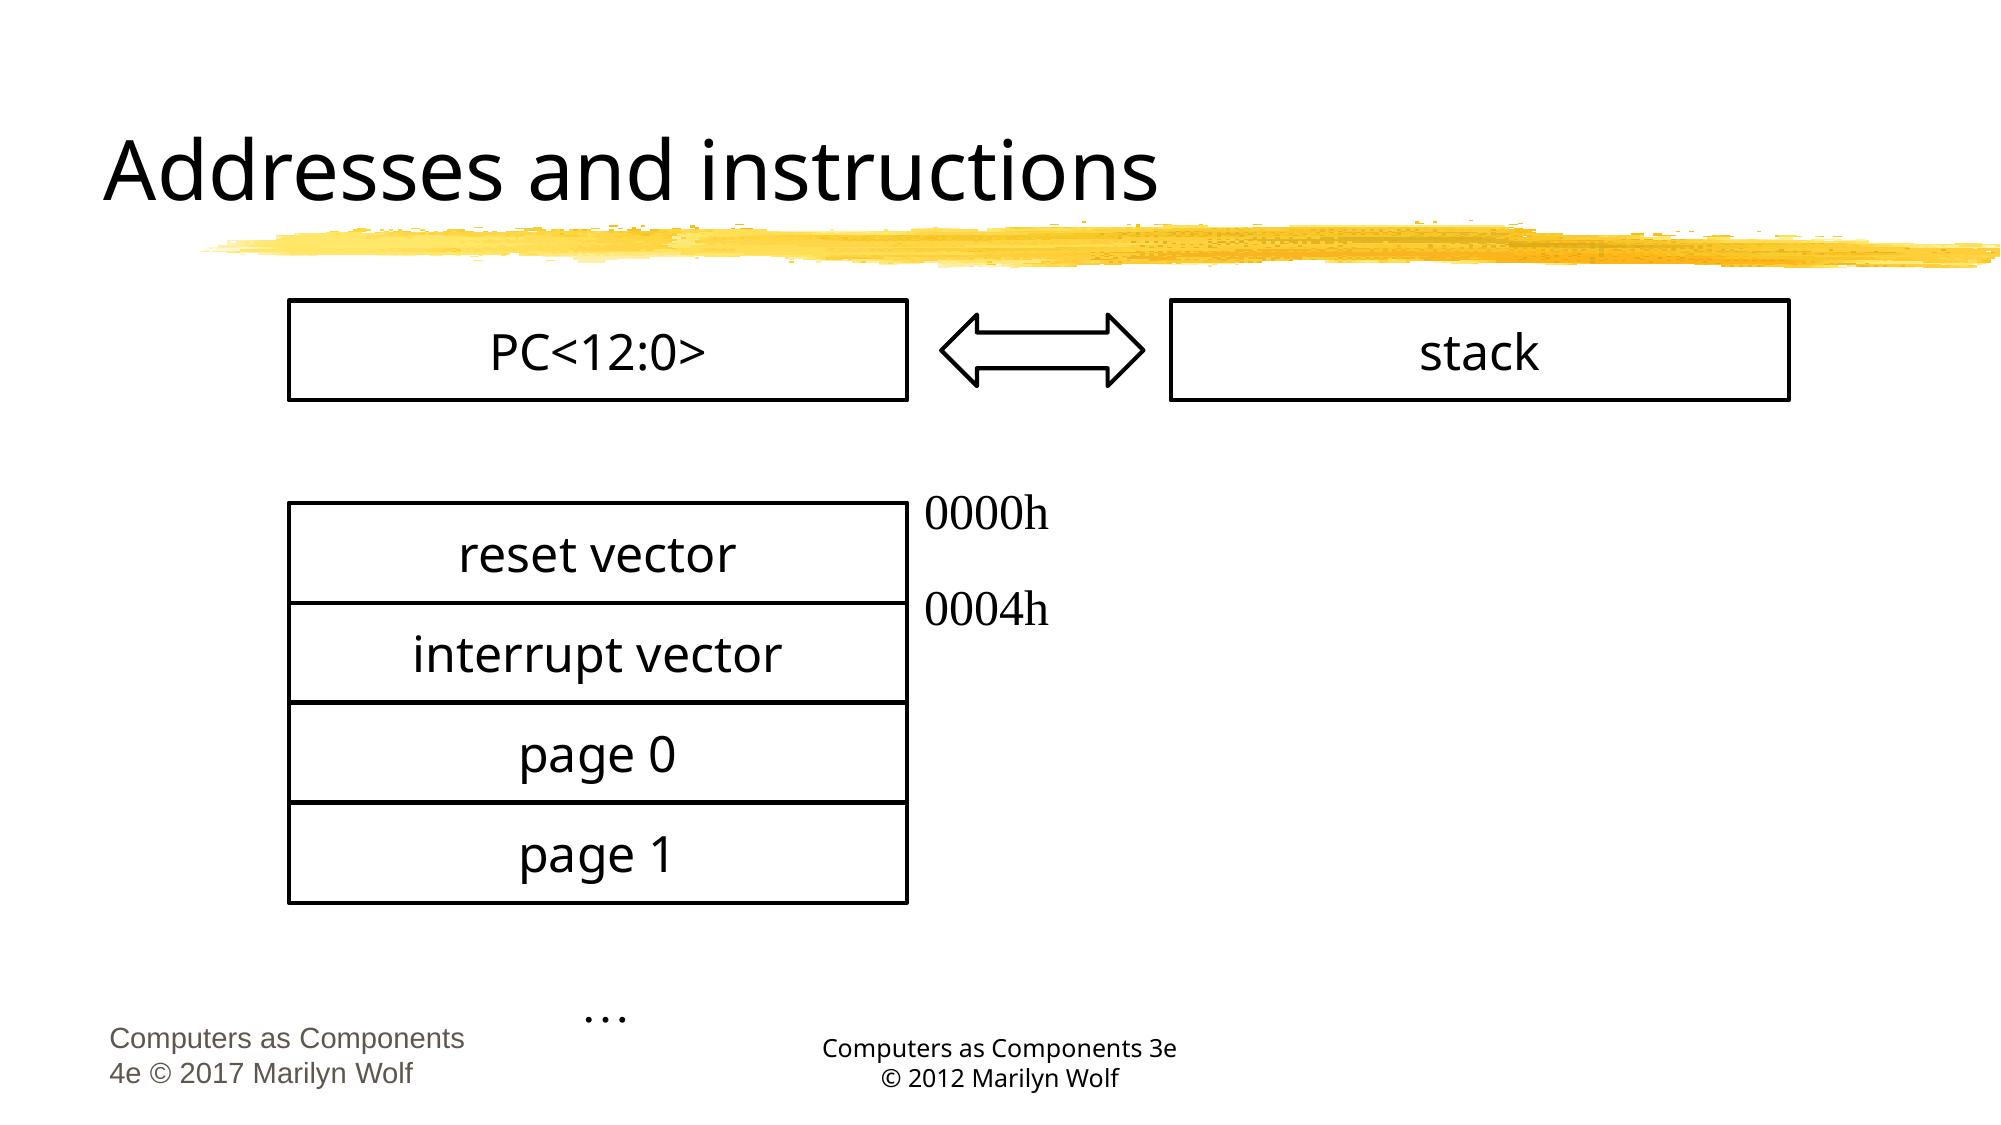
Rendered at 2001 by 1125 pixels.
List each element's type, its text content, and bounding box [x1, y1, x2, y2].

text_box 0004h [909, 568, 1064, 643]
text_box page 1 [287, 801, 909, 905]
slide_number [94, 1021, 512, 1098]
text_box stack [1169, 298, 1791, 402]
title Addresses and instructions [88, 37, 1790, 226]
picture [200, 215, 2000, 279]
text_box 0000h [909, 472, 1064, 548]
text_box [939, 312, 1146, 389]
text_box … [565, 965, 646, 1040]
text_box page 0 [287, 701, 909, 801]
text_box PC<12:0> [287, 298, 909, 402]
text_box reset vector [287, 501, 909, 601]
text_box interrupt vector [287, 601, 909, 701]
